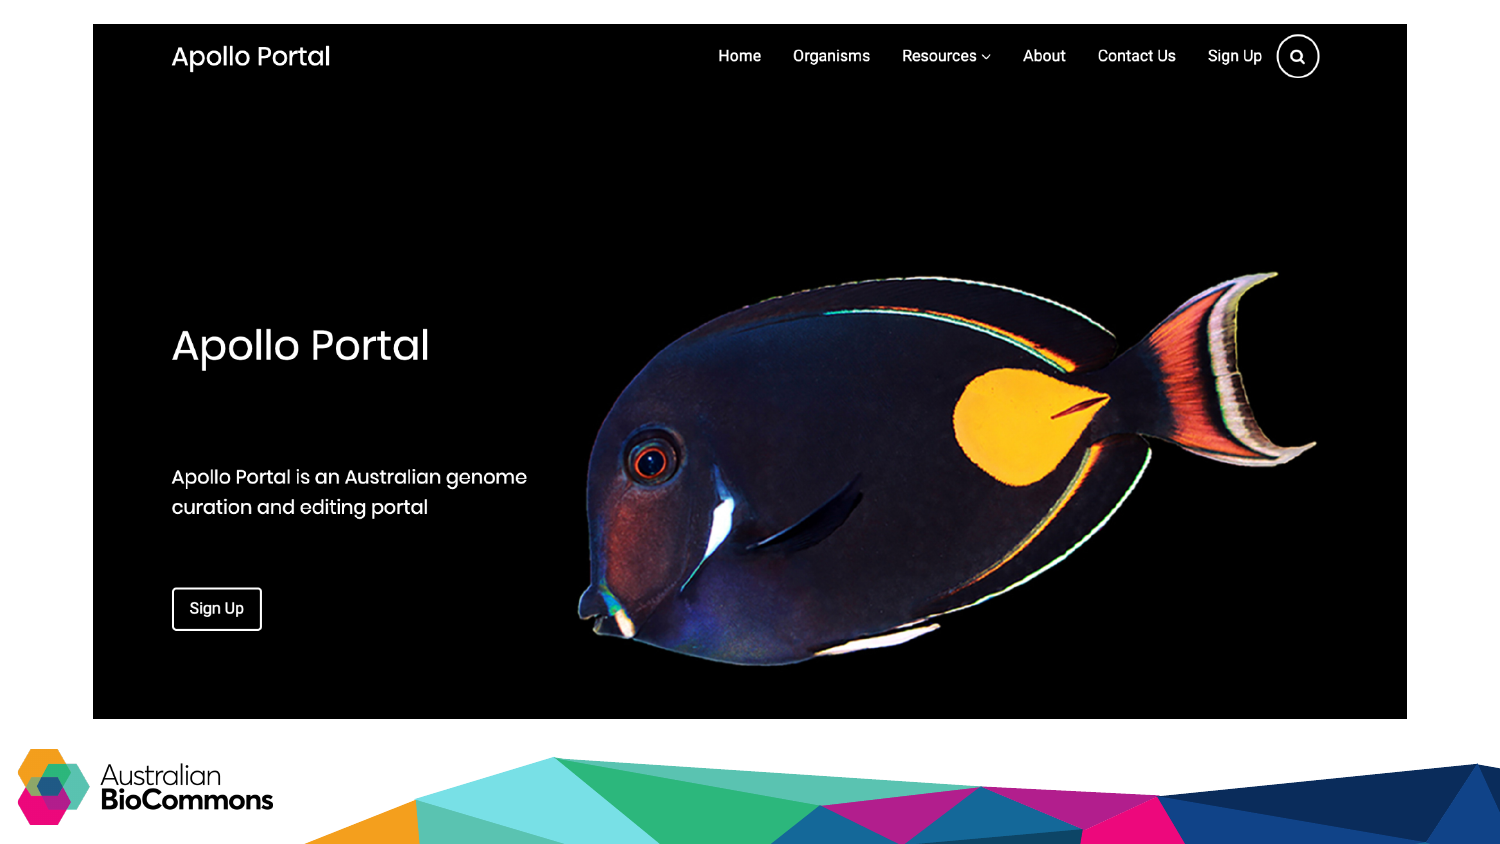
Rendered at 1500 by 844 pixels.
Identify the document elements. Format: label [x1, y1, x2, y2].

picture [93, 24, 1407, 719]
picture [17, 749, 273, 825]
